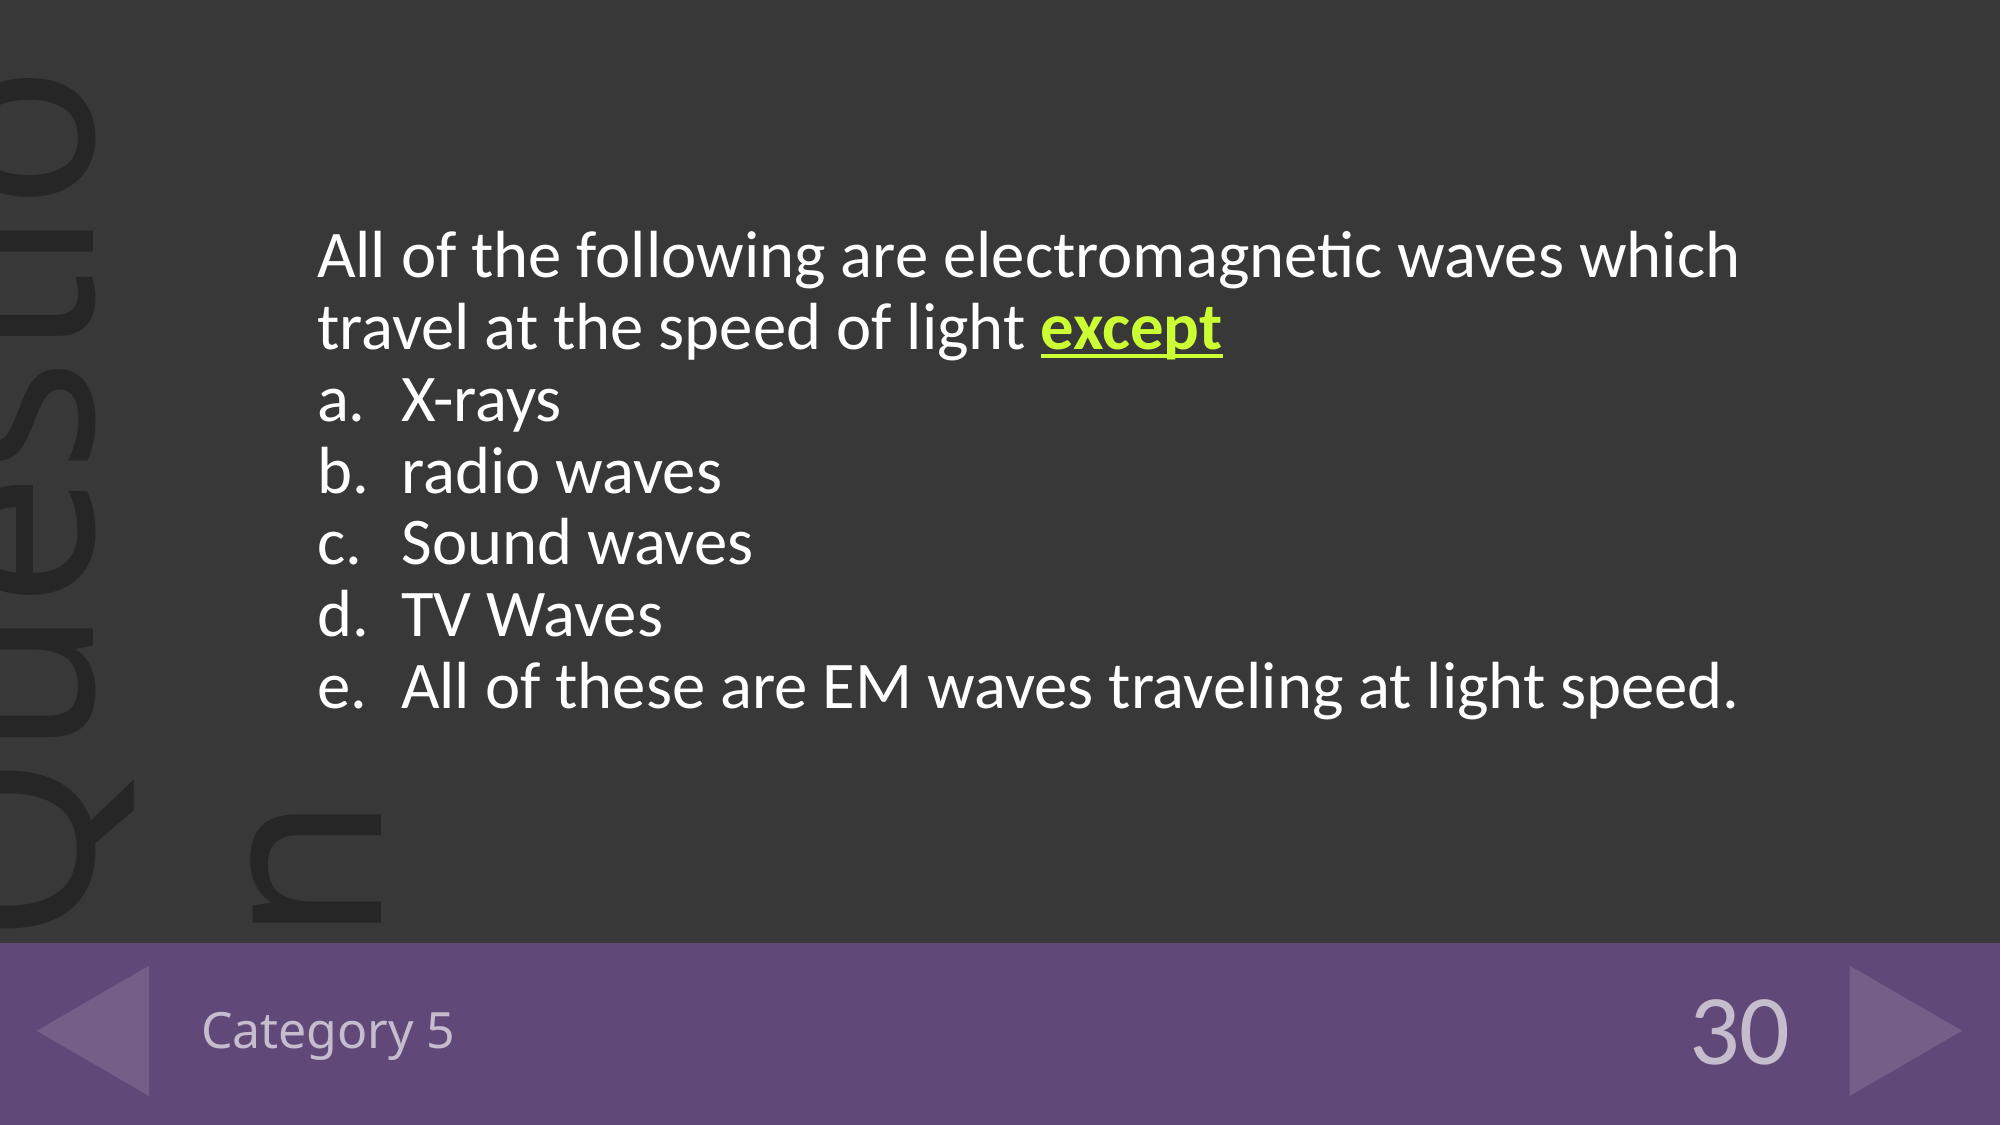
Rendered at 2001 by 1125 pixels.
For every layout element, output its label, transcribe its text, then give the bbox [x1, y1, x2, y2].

title Category 5 [185, 967, 1494, 1097]
list All of the following are electromagnetic waves which travel at the speed of light except X-rays radio waves Sound waves TV Waves All of these are EM waves traveling at light speed. [302, 307, 1760, 636]
list 30 [1494, 967, 1806, 1097]
